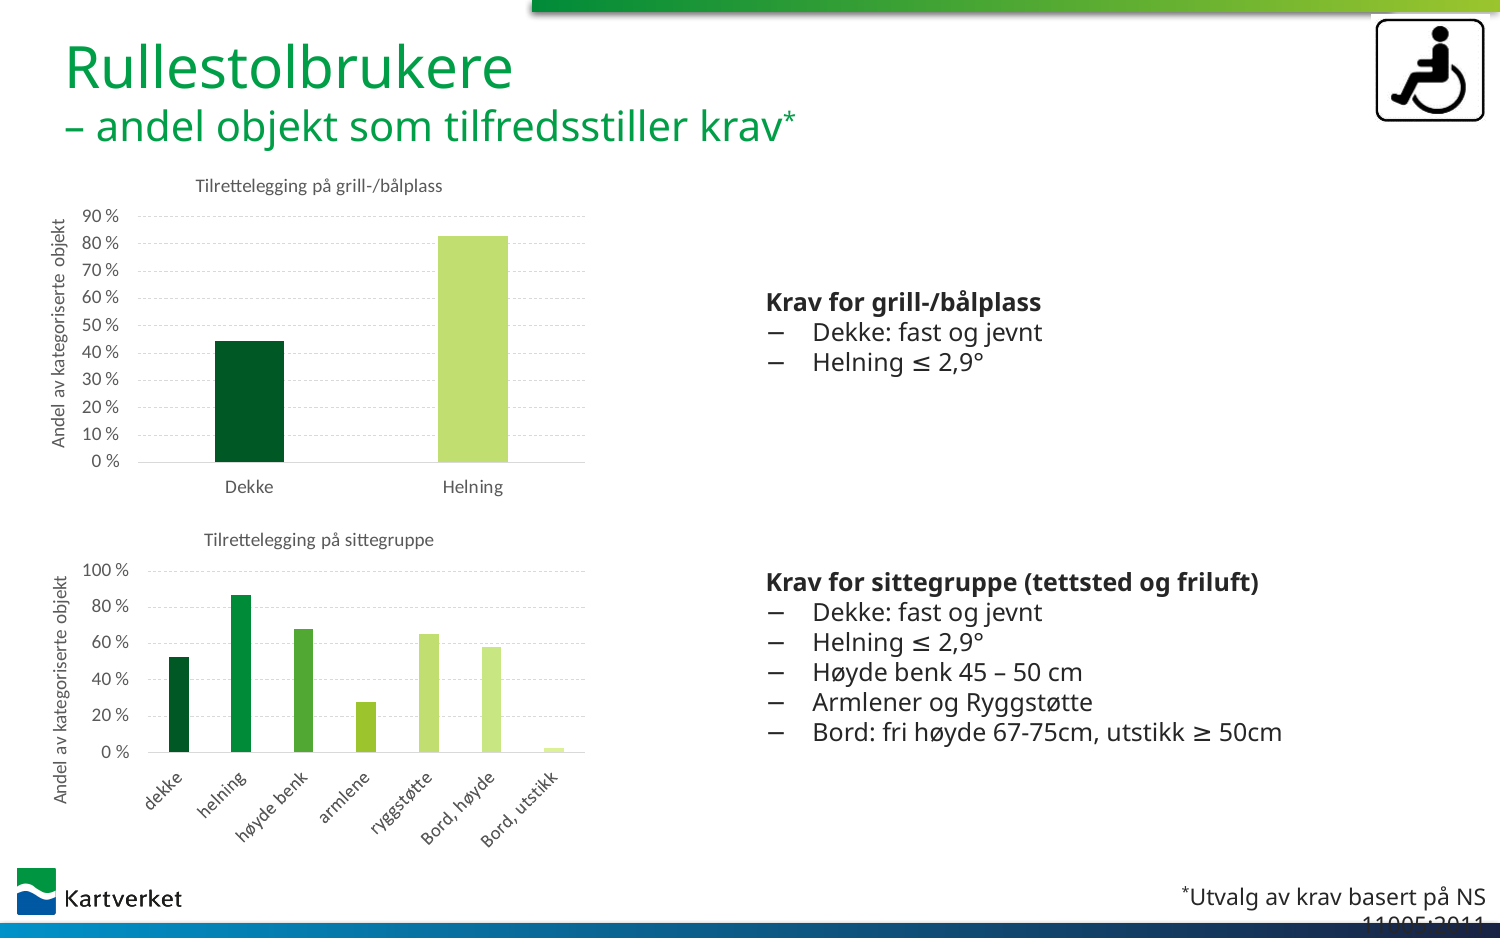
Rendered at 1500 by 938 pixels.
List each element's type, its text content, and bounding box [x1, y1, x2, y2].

picture [1371, 13, 1491, 127]
text_box Rullestolbrukere – andel objekt som tilfredsstiller krav* [49, 14, 1431, 158]
text_box Krav for sittegruppe (tettsted og friluft) Dekke: fast og jevnt Helning ≤ 2,9° Høyde benk 45 – 50 cm Armlener og Ryggstøtte Bord: fri høyde 67-75cm, utstikk ≥ 50cm [750, 559, 1500, 754]
text_box Krav for grill-/bålplass Dekke: fast og jevnt Helning ≤ 2,9° [750, 279, 1452, 384]
text_box *Utvalg av krav basert på NS 11005:2011 [1068, 873, 1500, 938]
picture [41, 520, 596, 859]
picture [41, 166, 596, 505]
